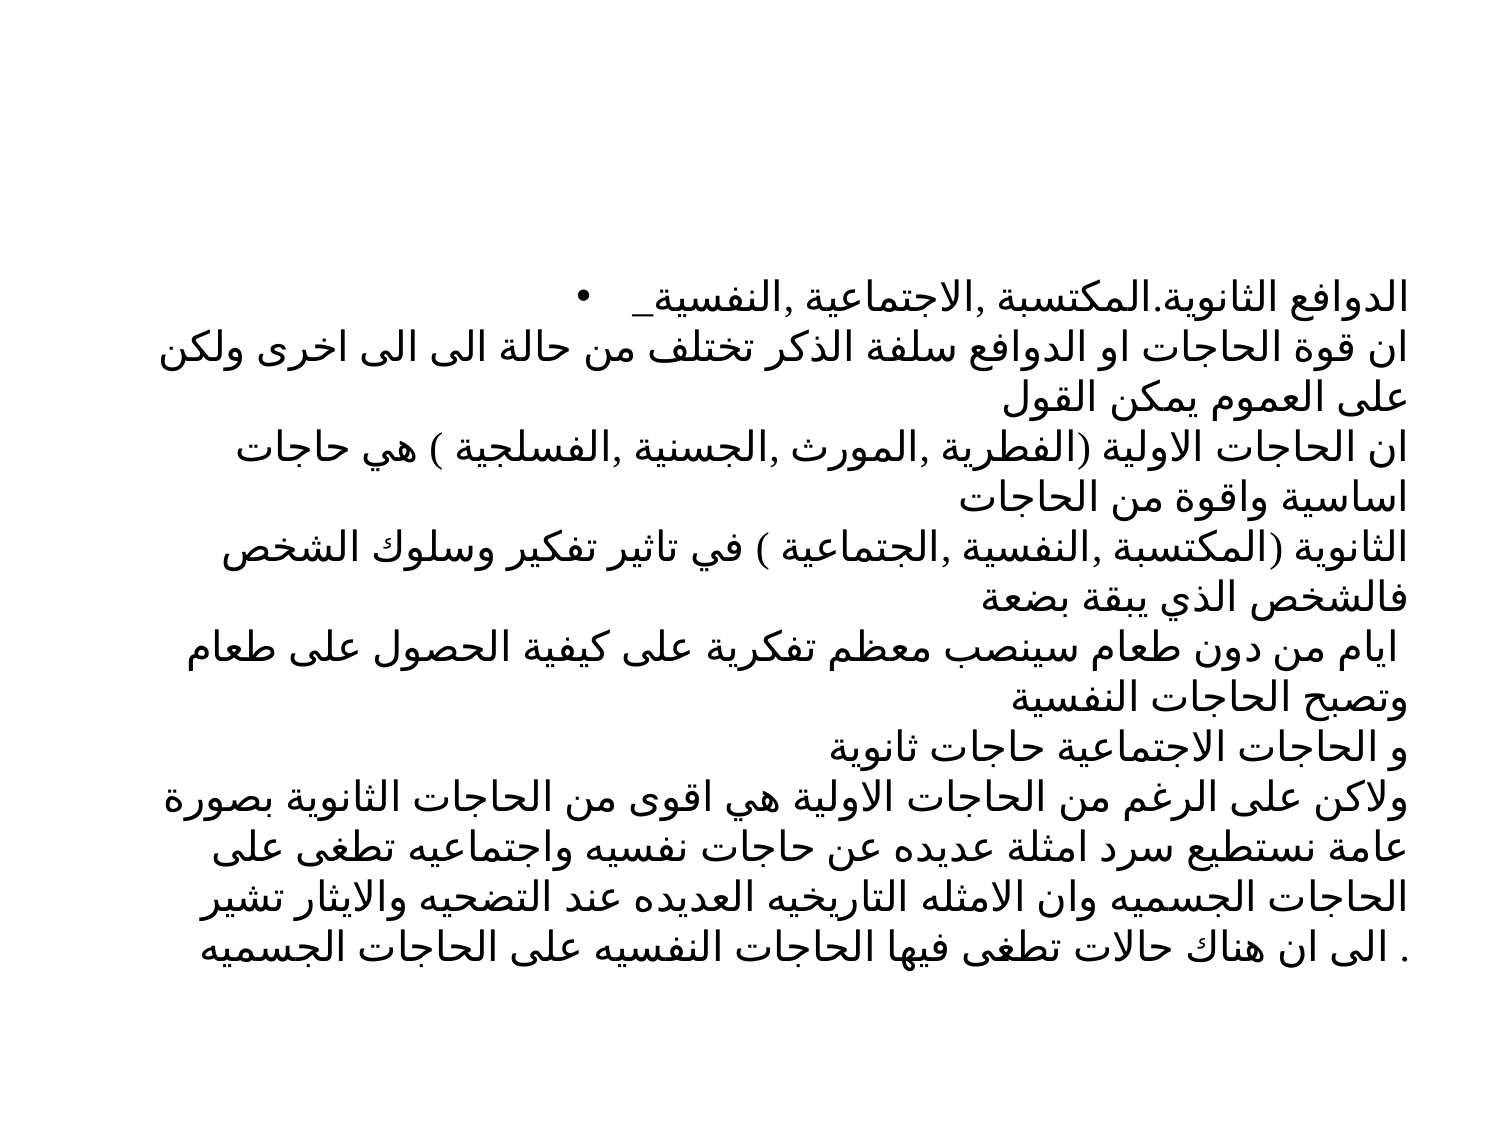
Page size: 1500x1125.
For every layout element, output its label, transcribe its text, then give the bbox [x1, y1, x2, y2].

list _الدوافع الثانوية.المكتسبة ,الاجتماعية ,النفسية ان قوة الحاجات او الدوافع سلفة الذكر تختلف من حالة الى الى اخرى ولكن على العموم يمكن القول ان الحاجات الاولية (الفطرية ,المورث ,الجسنية ,الفسلجية ) هي حاجات اساسية واقوة من الحاجات الثانوية (المكتسبة ,النفسية ,الجتماعية ) في تاثير تفكير وسلوك الشخص فالشخص الذي يبقة بضعة ايام من دون طعام سينصب معظم تفكرية على كيفية الحصول على طعام وتصبح الحاجات النفسية و الحاجات الاجتماعية حاجات ثانوية ولاكن على الرغم من الحاجات الاولية هي اقوى من الحاجات الثانوية بصورة عامة نستطيع سرد امثلة عديده عن حاجات نفسيه واجتماعيه تطغى على الحاجات الجسميه وان الامثله التاريخيه العديده عند التضحيه والايثار تشير الى ان هناك حالات تطغى فيها الحاجات النفسيه على الحاجات الجسميه . [75, 262, 1425, 1005]
